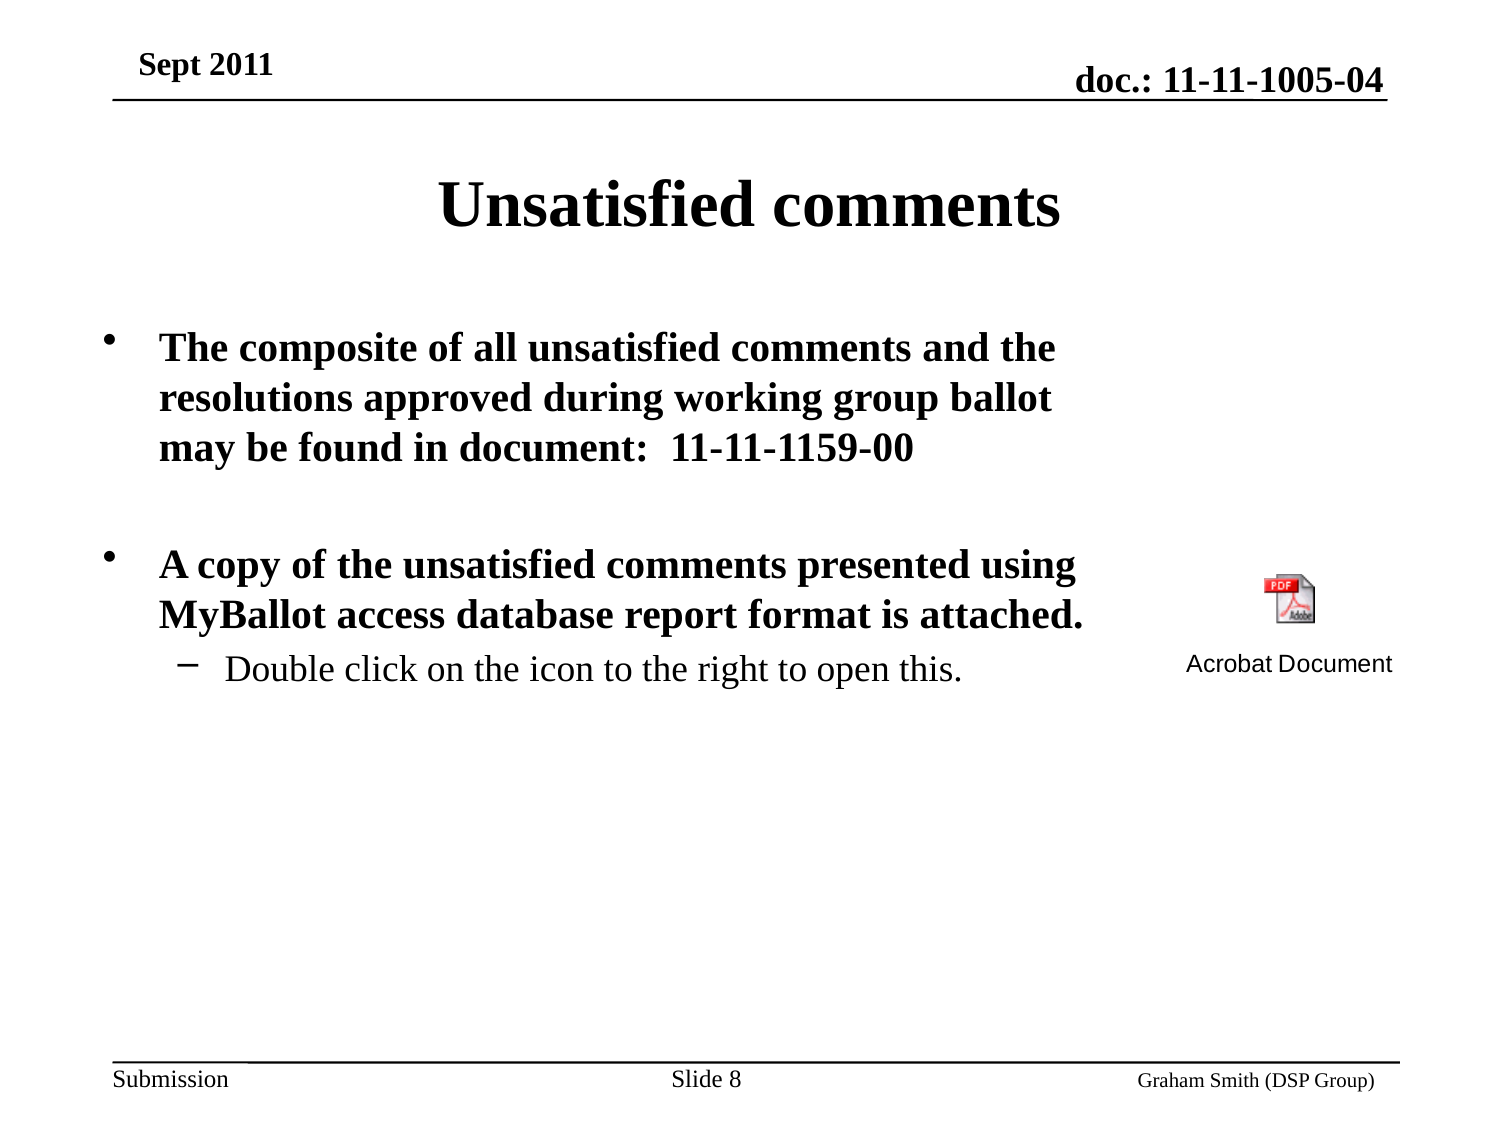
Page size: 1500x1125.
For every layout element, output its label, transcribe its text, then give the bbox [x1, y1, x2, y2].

list The composite of all unsatisfied comments and the resolutions approved during working group ballot may be found in document: 11-11-1159-00 A copy of the unsatisfied comments presented using MyBallot access database report format is attached. Double click on the icon to the right to open this. [87, 511, 1151, 988]
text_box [1174, 549, 1404, 701]
list The composite of all unsatisfied comments and the resolutions approved during working group ballot may be found in document: 11-11-1159-00 A copy of the unsatisfied comments presented using MyBallot access database report format is attached. Double click on the icon to the right to open this. [87, 312, 1151, 510]
title Unsatisfied comments [112, 112, 1388, 288]
slide_number Slide 8 [662, 1062, 751, 1093]
